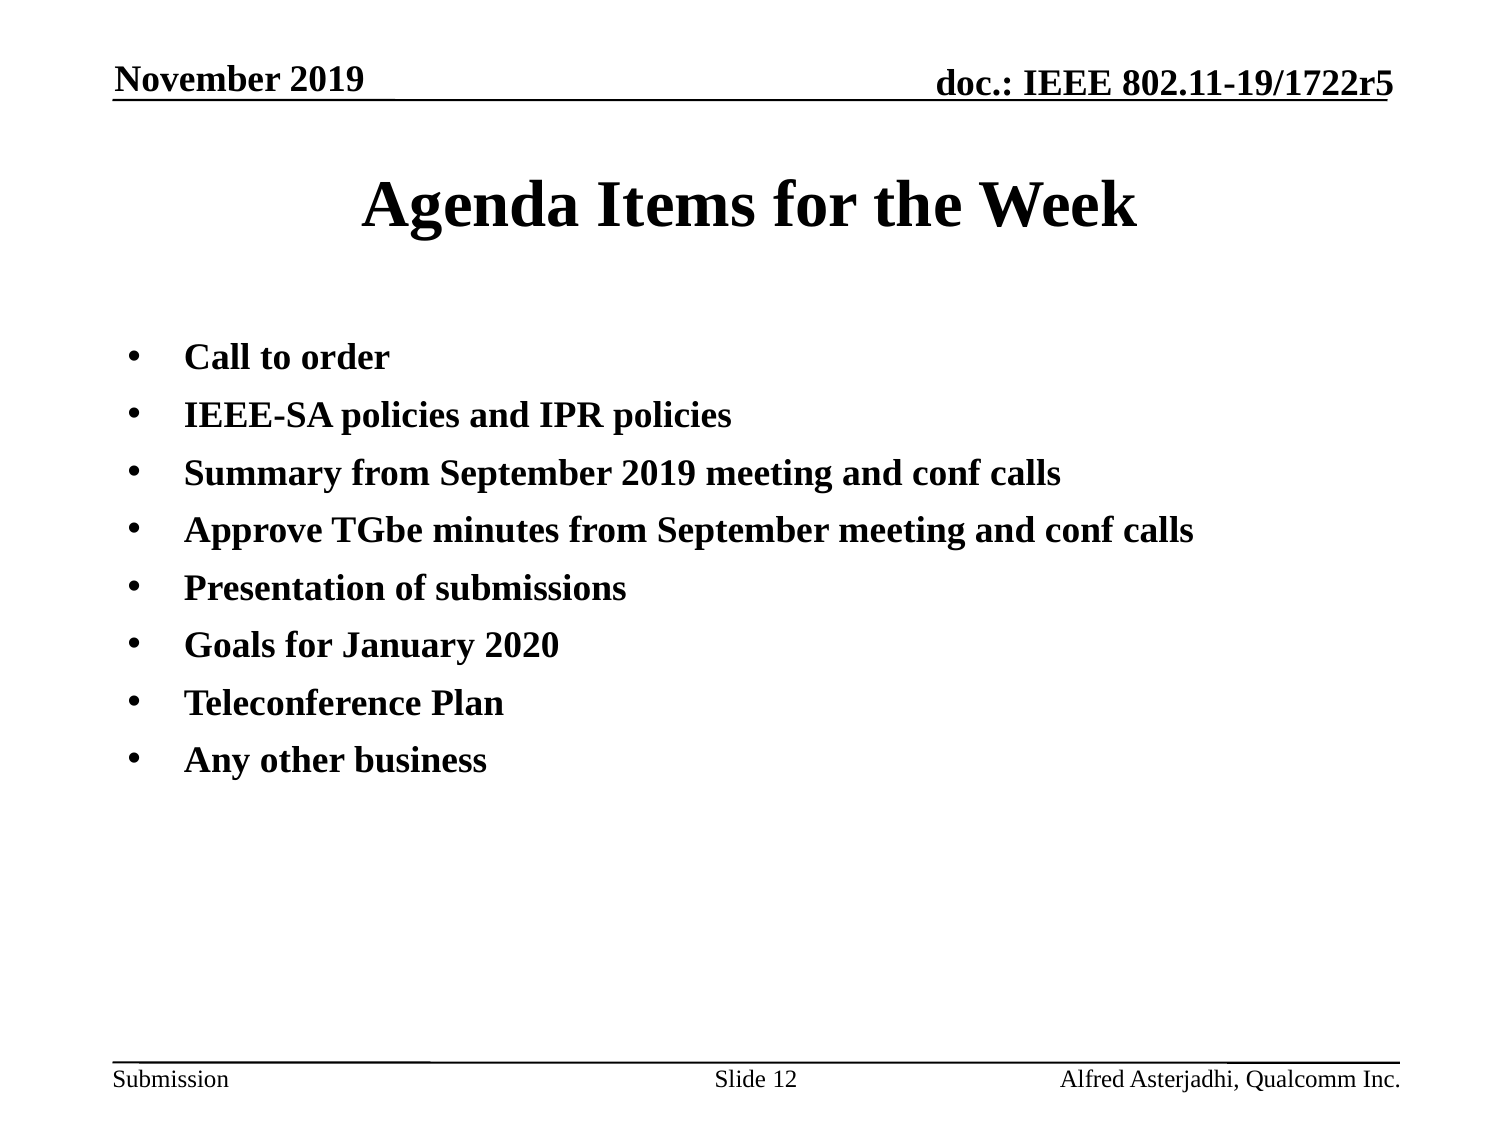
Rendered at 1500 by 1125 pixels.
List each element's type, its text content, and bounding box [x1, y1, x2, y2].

list Call to order IEEE-SA policies and IPR policies Summary from September 2019 meeting and conf calls Approve TGbe minutes from September meeting and conf calls Presentation of submissions Goals for January 2020 Teleconference Plan Any other business [112, 324, 1388, 1000]
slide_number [114, 54, 423, 100]
footer Alfred Asterjadhi, Qualcomm Inc. [878, 1061, 1402, 1093]
title Agenda Items for the Week [112, 112, 1388, 288]
slide_number Slide 12 [712, 1061, 800, 1123]
